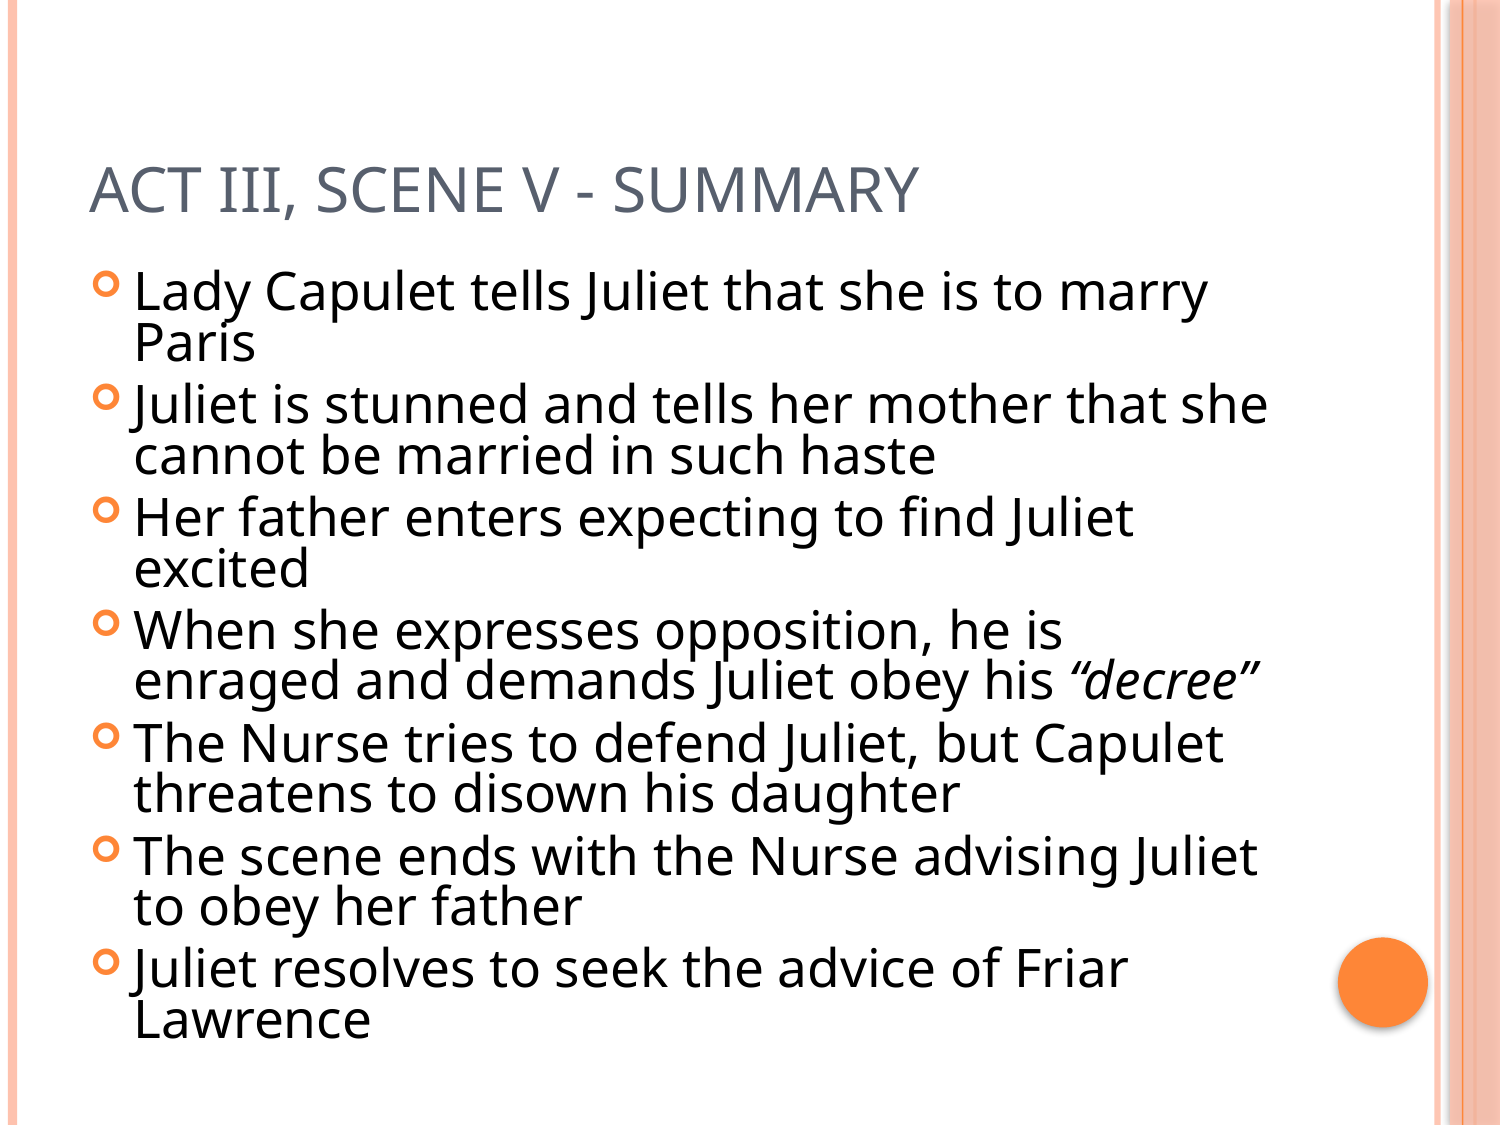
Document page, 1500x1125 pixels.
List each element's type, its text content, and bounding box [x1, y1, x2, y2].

title Act III, Scene v - Summary [75, 45, 1300, 233]
list Lady Capulet tells Juliet that she is to marry Paris Juliet is stunned and tells her mother that she cannot be married in such haste Her father enters expecting to find Juliet excited When she expresses opposition, he is enraged and demands Juliet obey his “decree” The Nurse tries to defend Juliet, but Capulet threatens to disown his daughter The scene ends with the Nurse advising Juliet to obey her father Juliet resolves to seek the advice of Friar Lawrence [75, 262, 1300, 1062]
